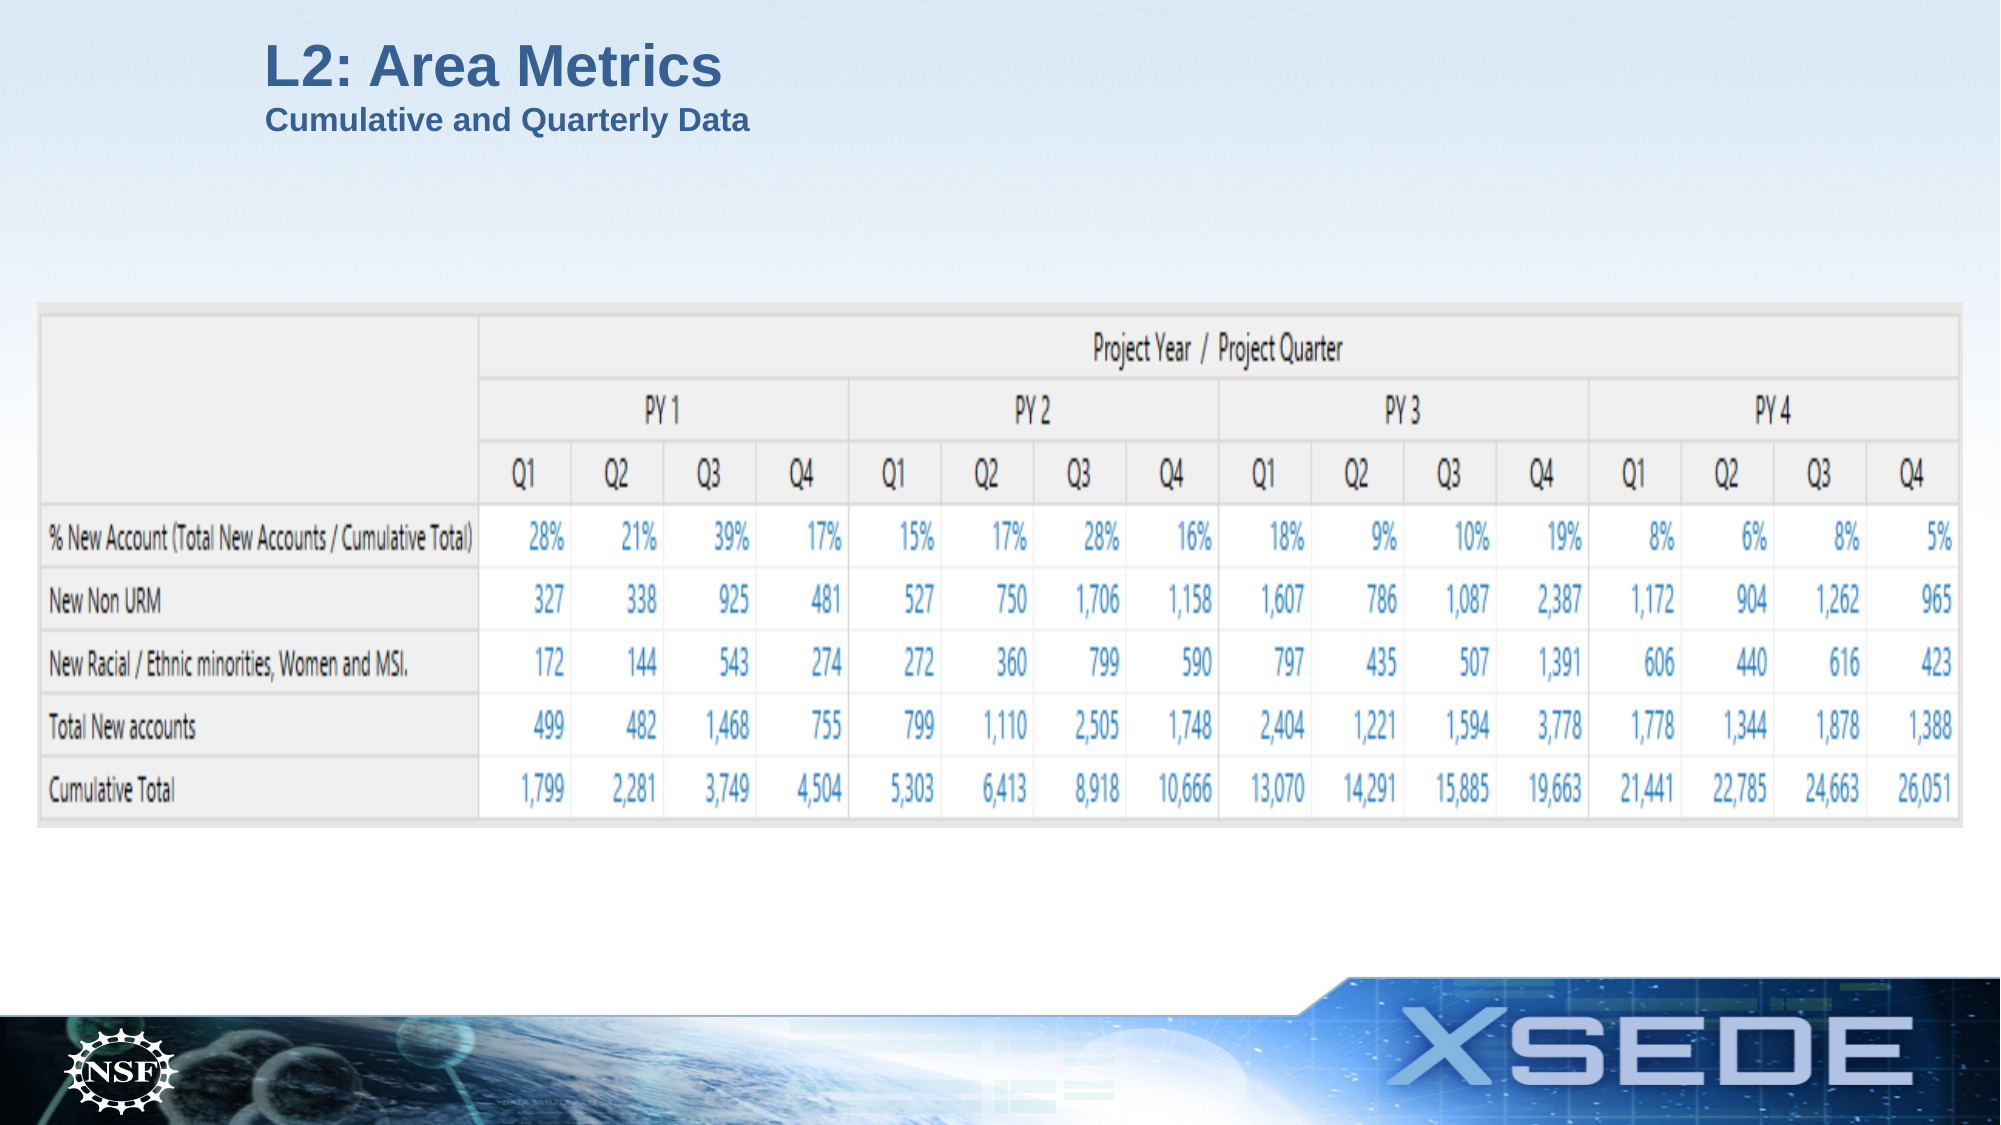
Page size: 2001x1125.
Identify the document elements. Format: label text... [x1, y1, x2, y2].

title L2: Area Metrics Cumulative and Quarterly Data [249, 19, 1751, 147]
picture [0, 0, 2000, 1125]
